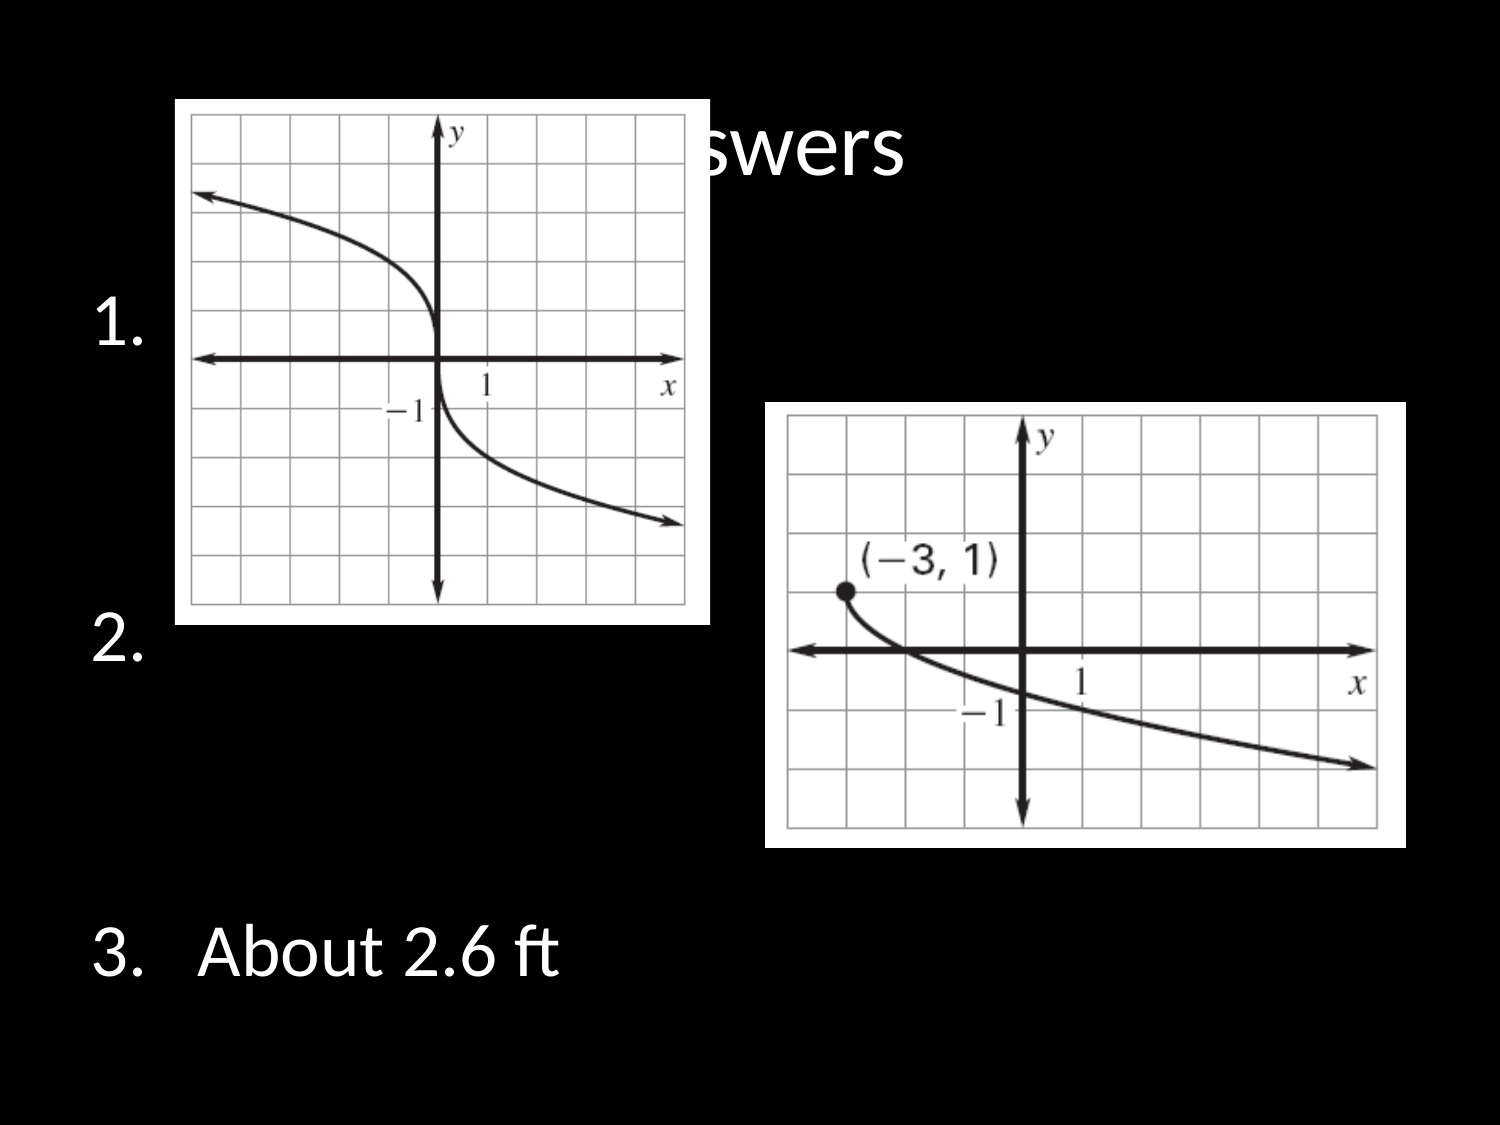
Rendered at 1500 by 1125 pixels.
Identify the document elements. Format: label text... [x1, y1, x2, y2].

picture [174, 99, 711, 625]
picture [765, 402, 1406, 848]
title Answers [75, 45, 1425, 233]
list About 2.6 ft [75, 262, 1425, 1005]
